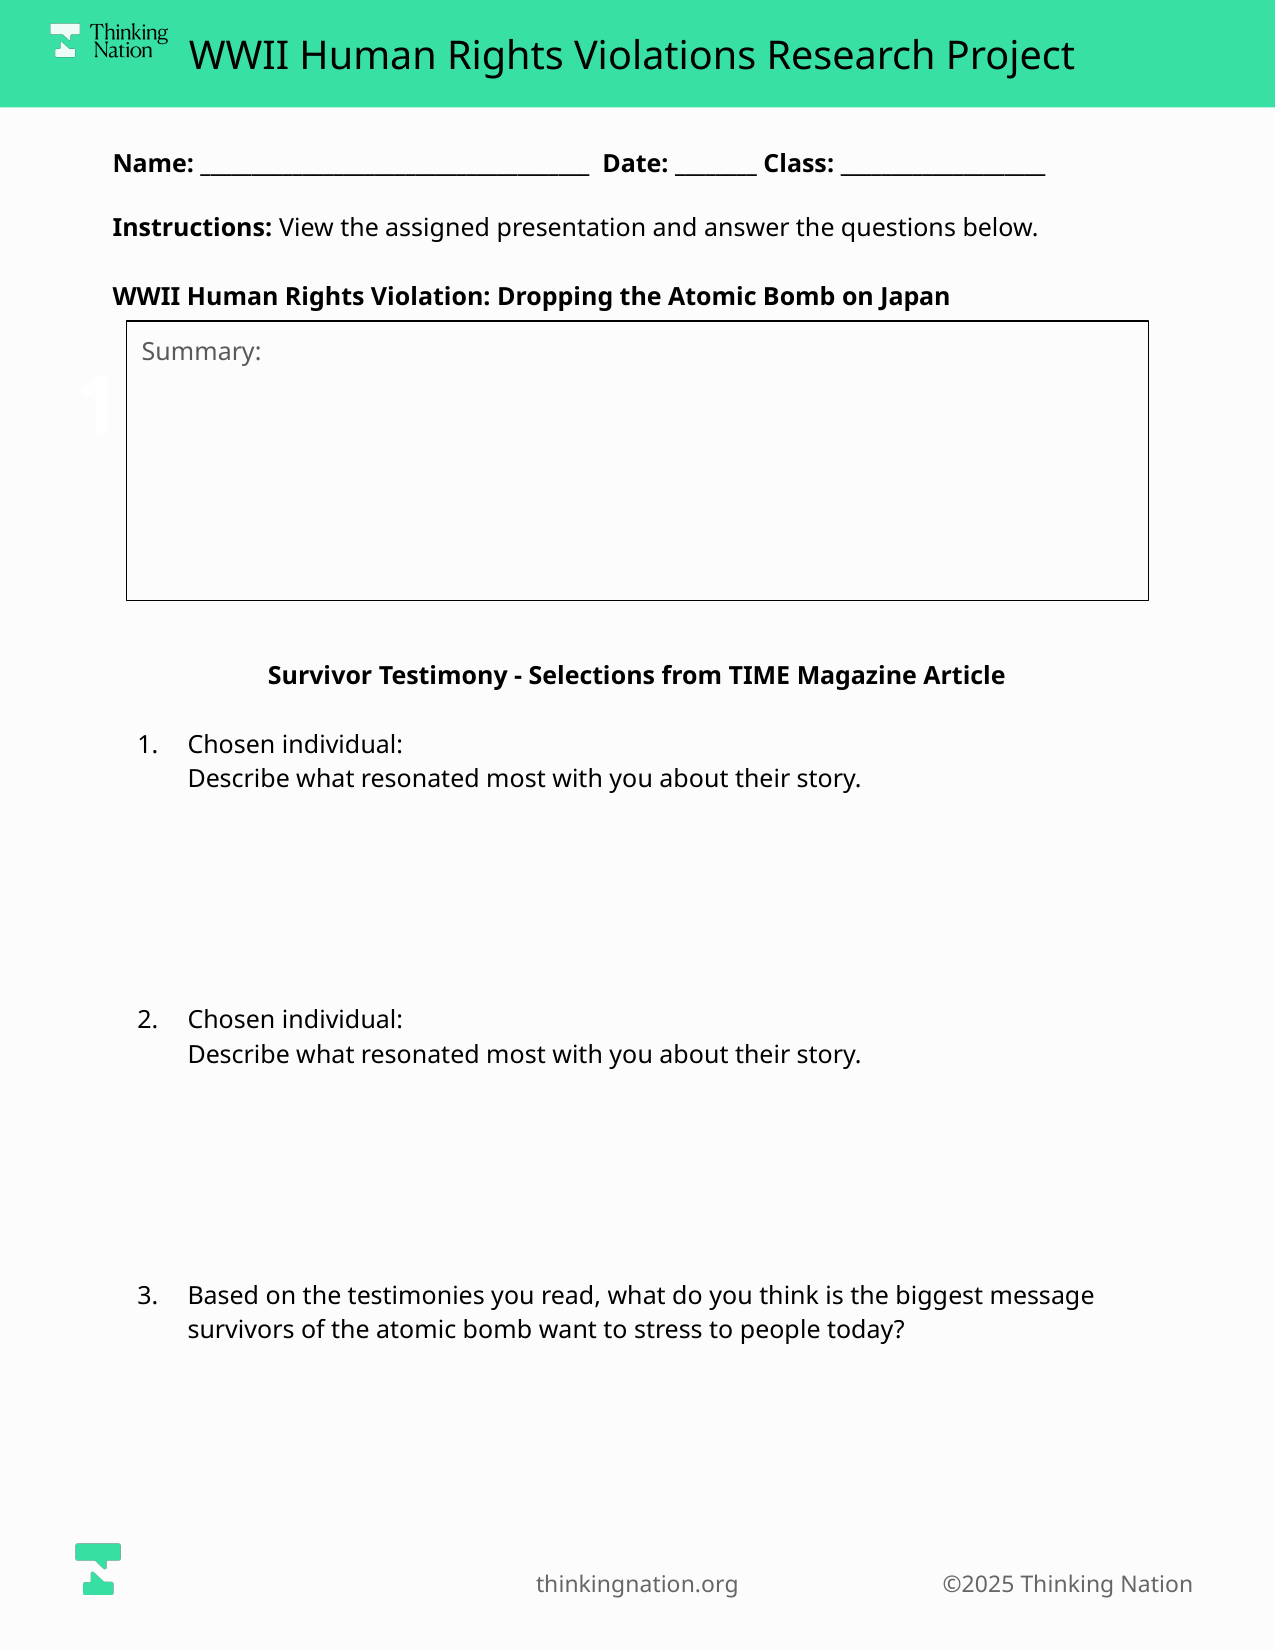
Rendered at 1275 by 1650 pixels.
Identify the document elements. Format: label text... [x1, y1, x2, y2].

text_box 1 [30, 315, 165, 450]
text_box ©2025 Thinking Nation [907, 1553, 1210, 1605]
text_box thinkingnation.org [486, 1553, 789, 1605]
text_box Name: ______________________________________ Date: ________ Class: ____________________ Instructions: View the assigned presentation and answer the questions below. WWII Human Rights Violation: Dropping the Atomic Bomb on Japan Survivor Testimony - Selections from TIME Magazine Article Chosen individual: Describe what resonated most with you about their story. Chosen individual: Describe what resonated most with you about their story. Based on the testimonies you read, what do you think is the biggest message survivors of the atomic bomb want to stress to people today? [97, 132, 1178, 1393]
text_box Summary: [126, 320, 1149, 601]
picture [36, 12, 172, 69]
picture [62, 1533, 134, 1605]
text_box WWII Human Rights Violations Research Project [0, 0, 1275, 108]
